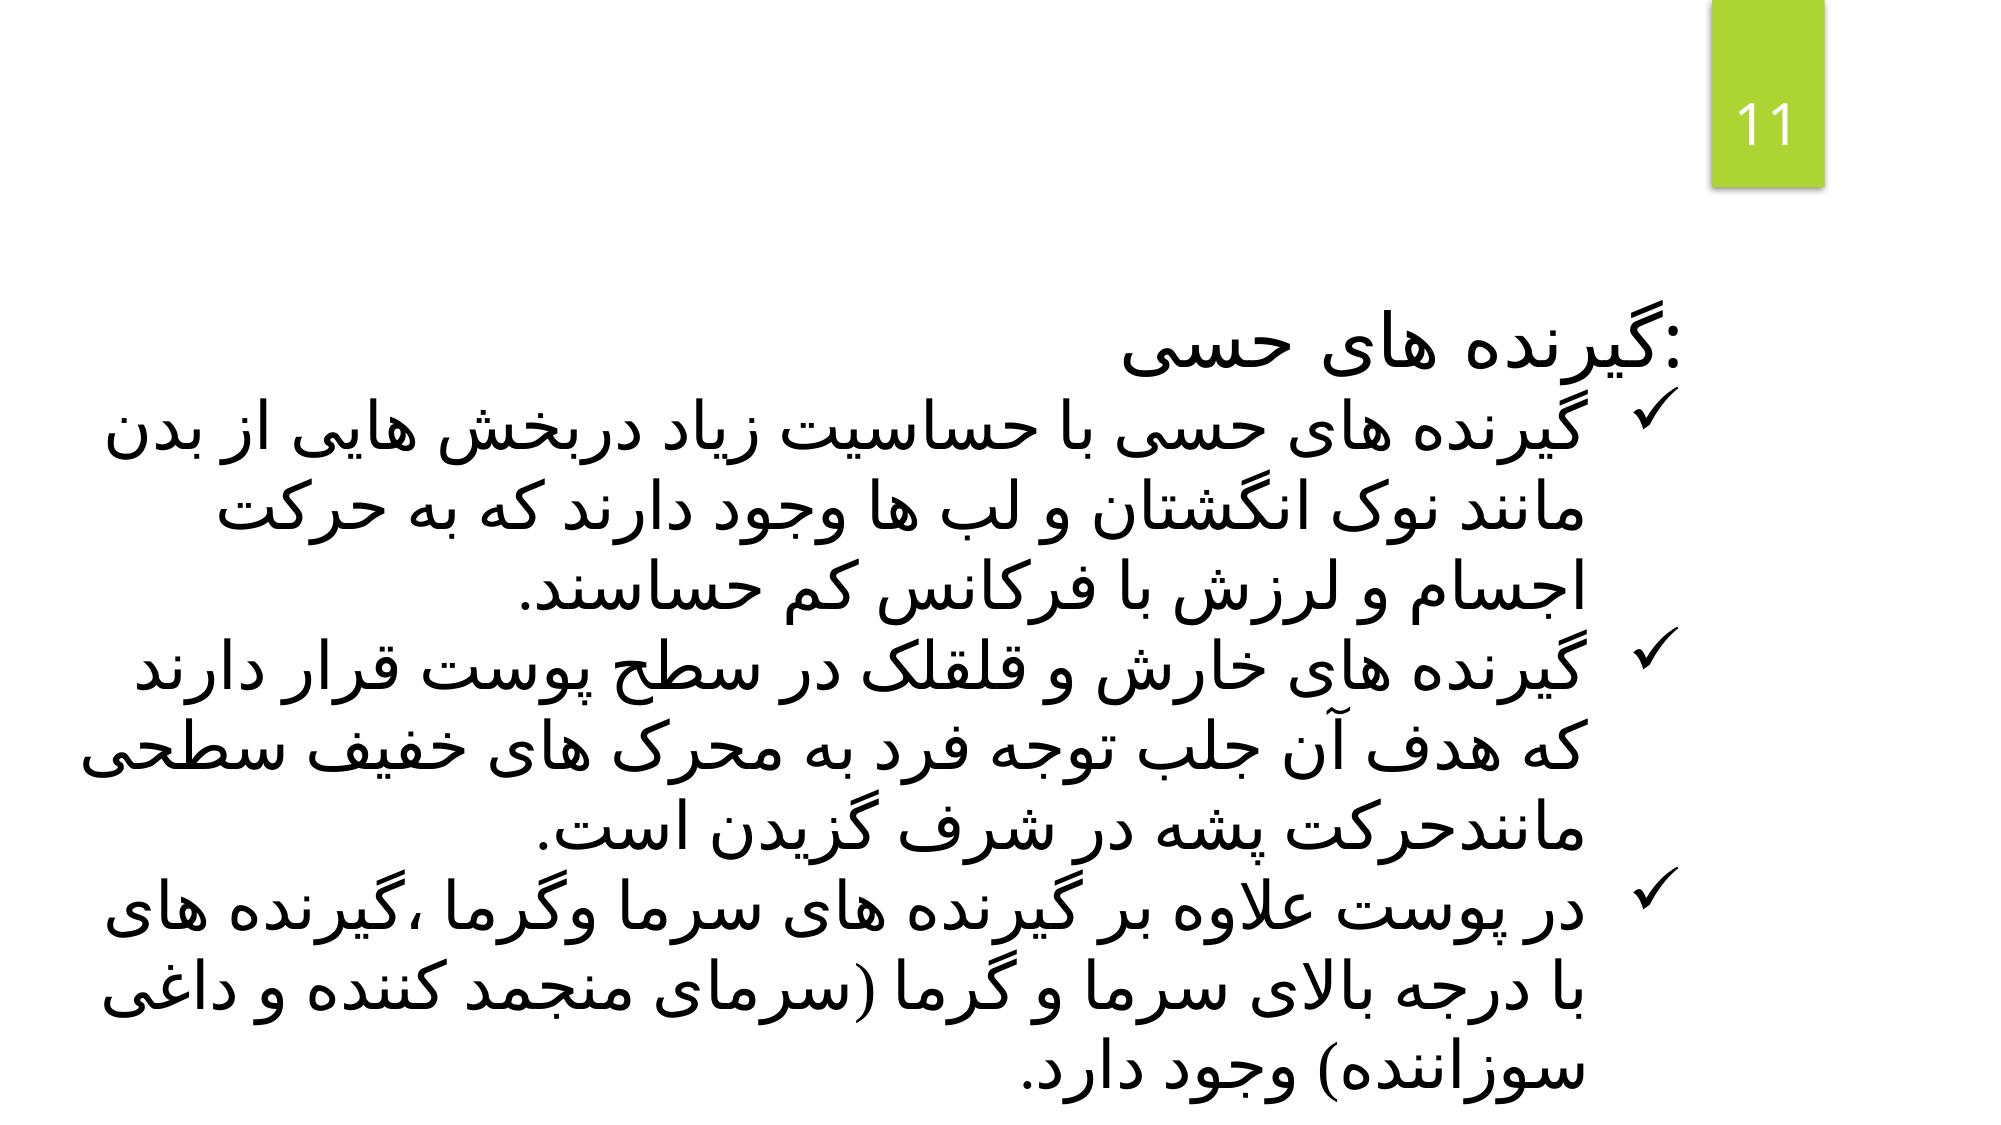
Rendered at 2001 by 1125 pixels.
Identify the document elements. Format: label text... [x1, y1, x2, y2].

slide_number 11 [1698, 48, 1836, 175]
text_box گیرنده های حسی: گیرنده های حسی با حساسیت زیاد دربخش هایی از بدن مانند نوک انگشتان و لب ها وجود دارند که به حرکت اجسام و لرزش با فرکانس کم حساسند. گیرنده های خارش و قلقلک در سطح پوست قرار دارند که هدف آن جلب توجه فرد به محرک های خفیف سطحی مانندحرکت پشه در شرف گزیدن است. در پوست علاوه بر گیرنده های سرما وگرما ،گیرنده های با درجه بالای سرما و گرما (سرمای منجمد کننده و داغی سوزاننده) وجود دارد. [63, 285, 1699, 1110]
